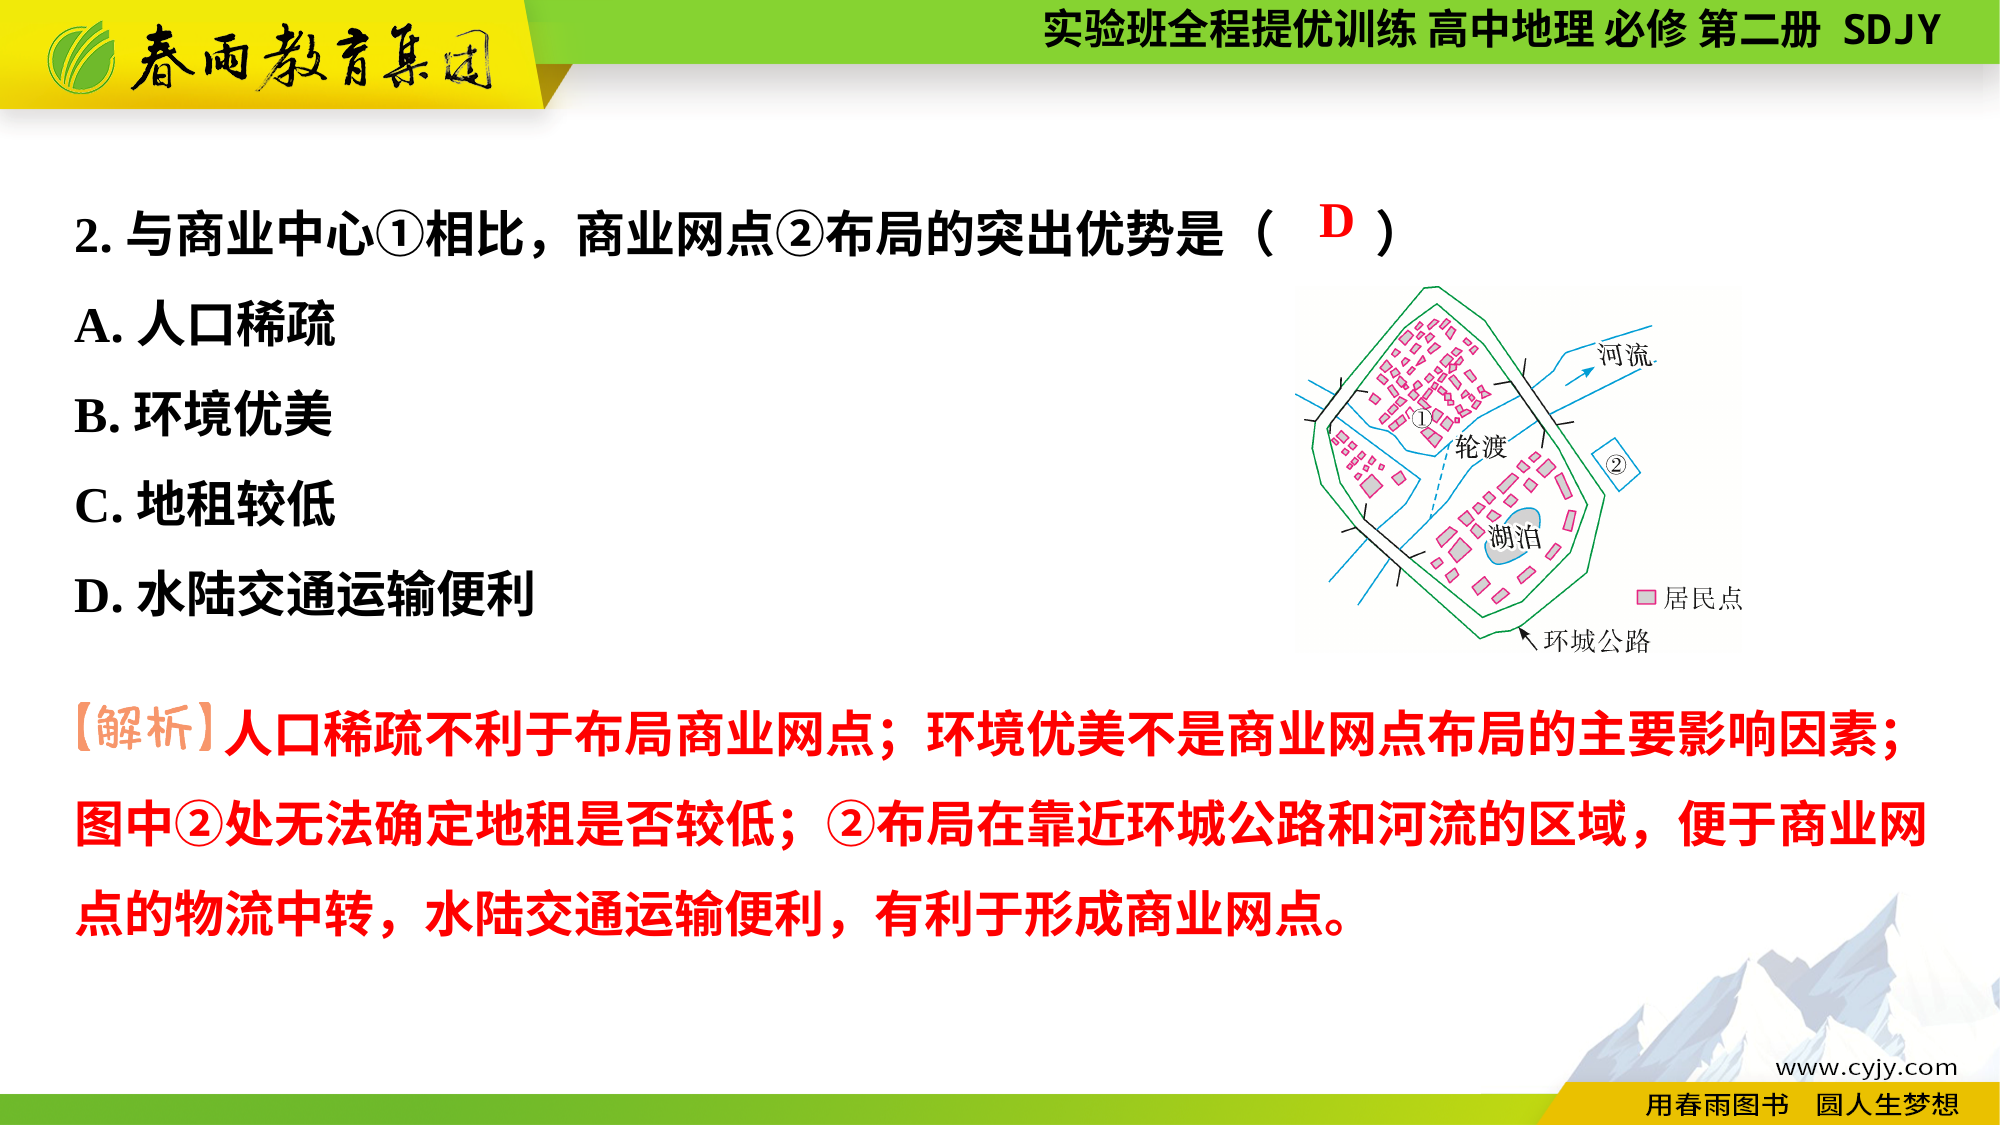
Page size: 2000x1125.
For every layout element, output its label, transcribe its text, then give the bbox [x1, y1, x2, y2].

list 2.与商业中心①相比，商业网点②布局的突出优势是（ ） A.人口稀疏 B.环境优美 C.地租较低 D.水陆交通运输便利 [59, 165, 1944, 635]
text_box D [1304, 180, 1371, 255]
text_box 人口稀疏不利于布局商业网点；环境优美不是商业网点布局的主要影响因素；图中②处无法确定地租是否较低；②布局在靠近环城公路和河流的区域，便于商业网点的物流中转，水陆交通运输便利，有利于形成商业网点。 [59, 664, 1944, 950]
picture [0, 0, 2000, 1125]
